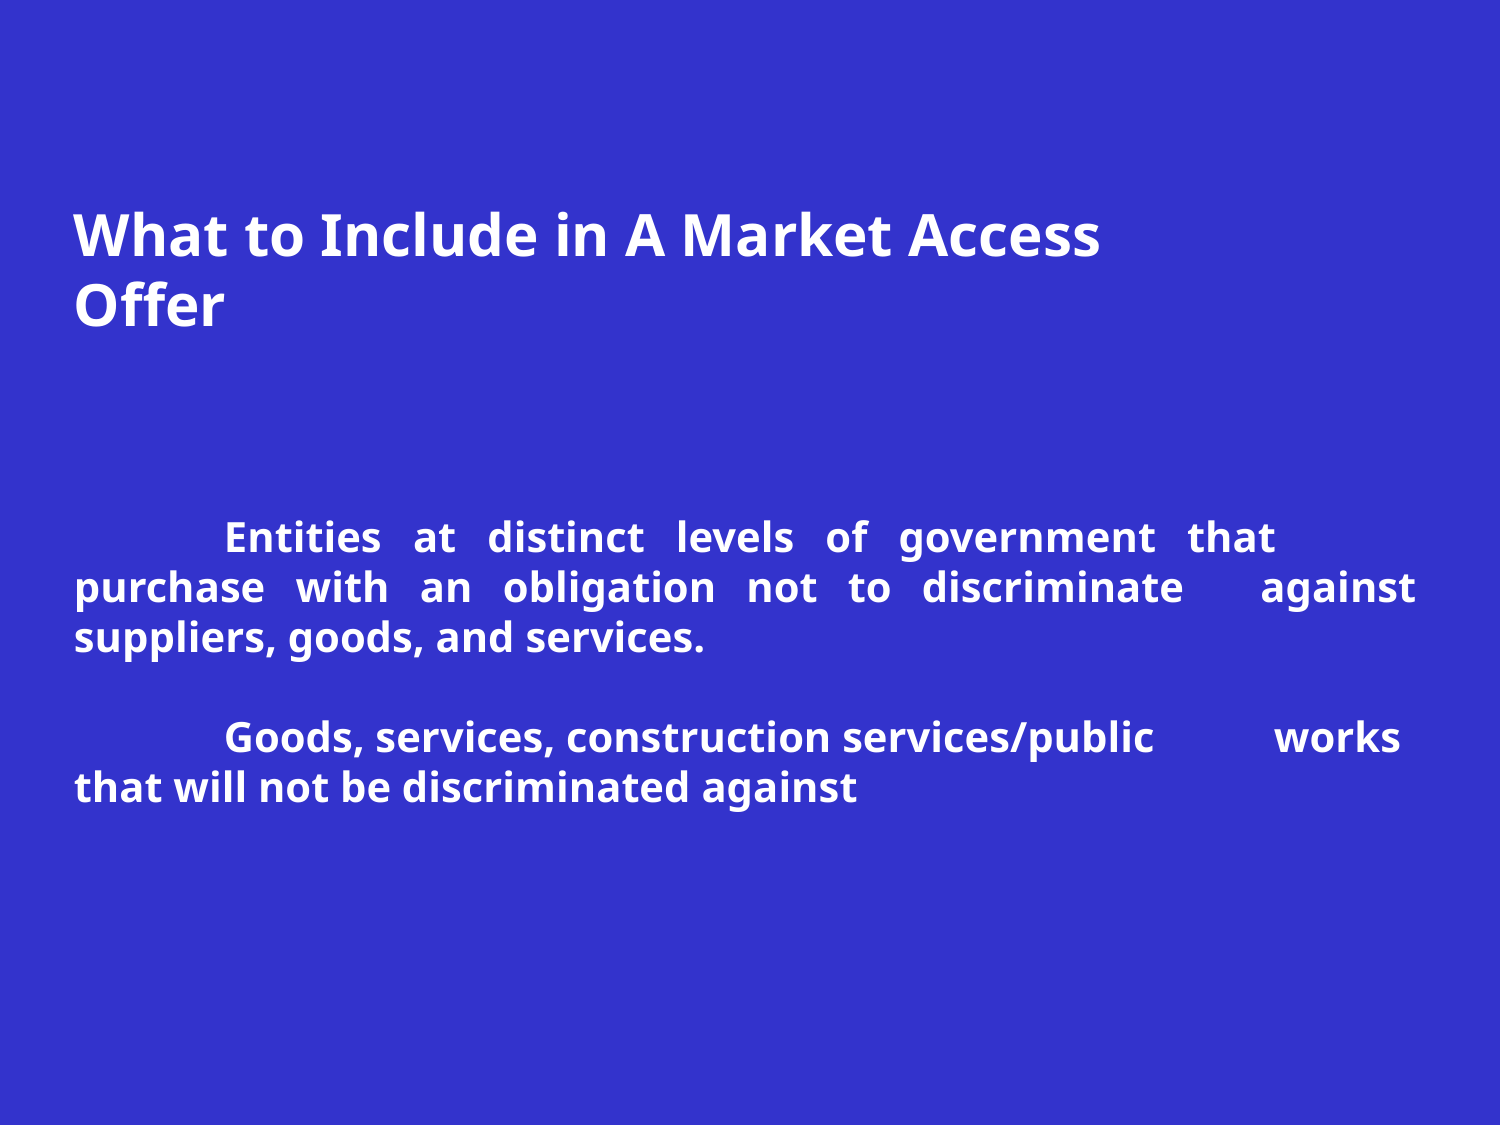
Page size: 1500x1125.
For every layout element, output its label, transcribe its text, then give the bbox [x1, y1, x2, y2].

text_box Entities at distinct levels of government that purchase with an obligation not to discriminate against suppliers, goods, and services. Goods, services, construction services/public works that will not be discriminated against [59, 453, 1432, 819]
text_box What to Include in A Market Access Offer [59, 190, 1132, 346]
